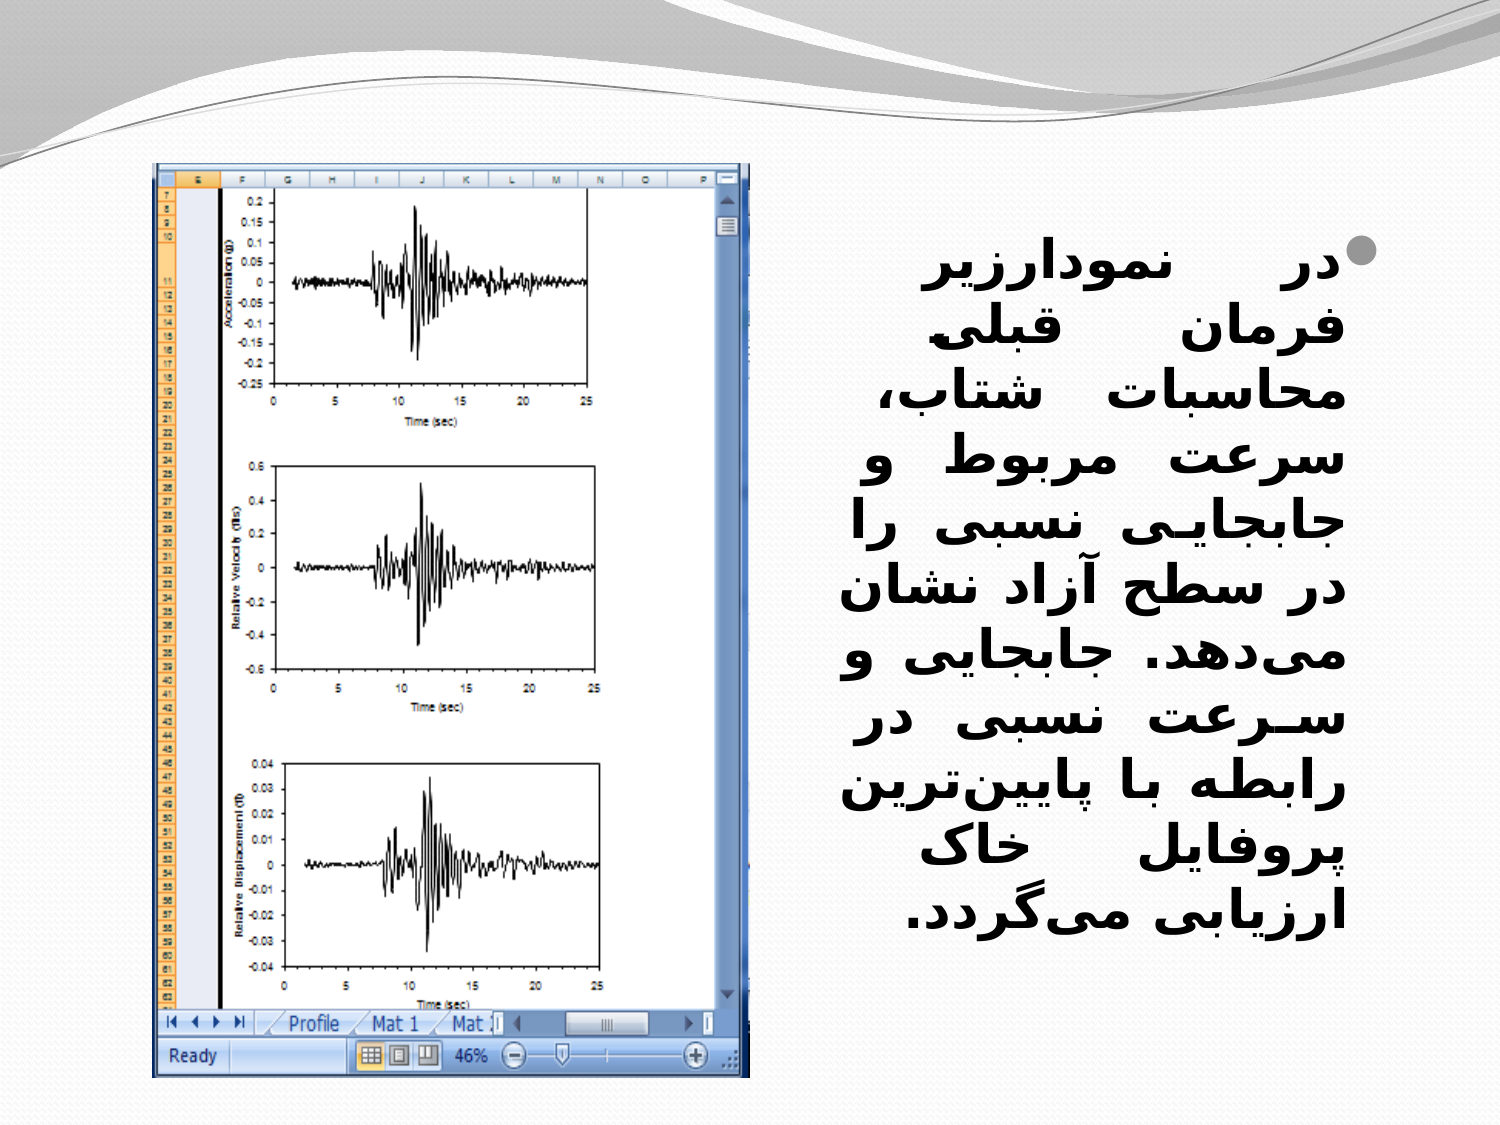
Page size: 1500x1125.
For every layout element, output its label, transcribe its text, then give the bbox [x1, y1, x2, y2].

list در نمودارزیر فرمان قبلی محاسبات شتاب، سرعت مربوط و جابجایی نسبی را در سطح آزاد نشان می‌دهد. جابجایی و سرعت نسبی در رابطه با پایین‌ترین پروفایل خاک ارزیابی می‌گردد. [820, 217, 1409, 938]
picture [152, 163, 751, 1079]
